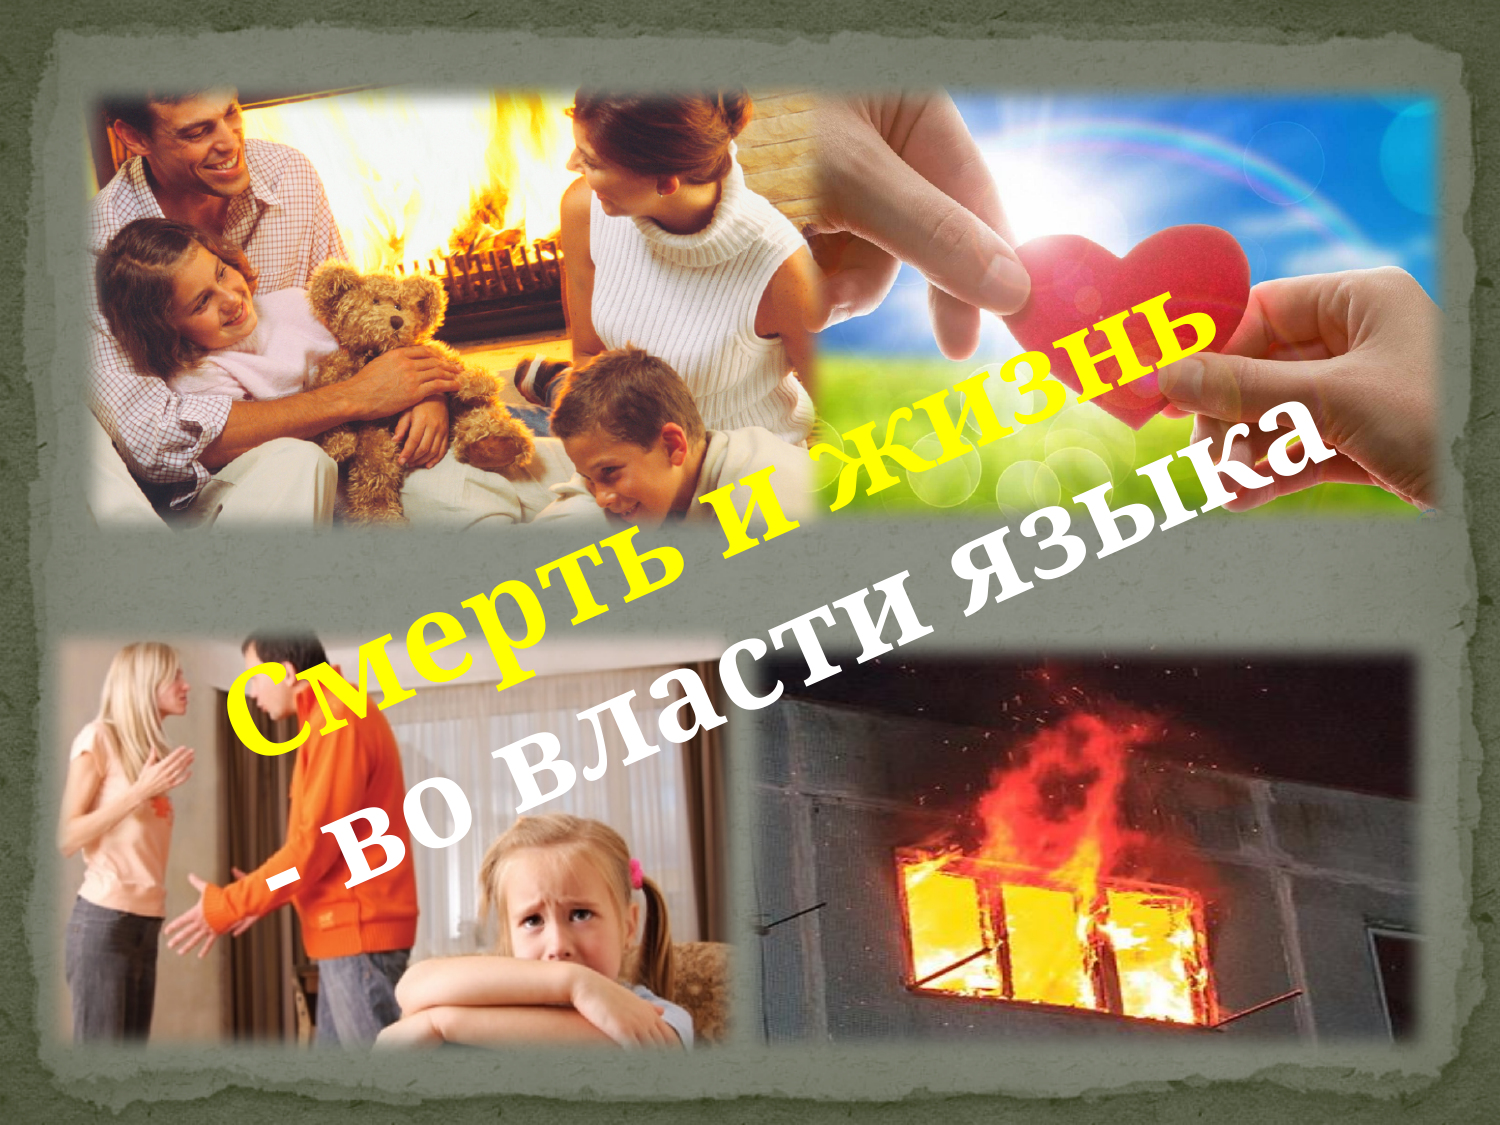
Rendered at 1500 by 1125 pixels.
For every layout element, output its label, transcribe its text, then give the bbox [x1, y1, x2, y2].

picture [43, 623, 1434, 1059]
text_box Смерть и жизнь - во власти языка [281, 537, 1230, 622]
picture [78, 79, 1454, 538]
